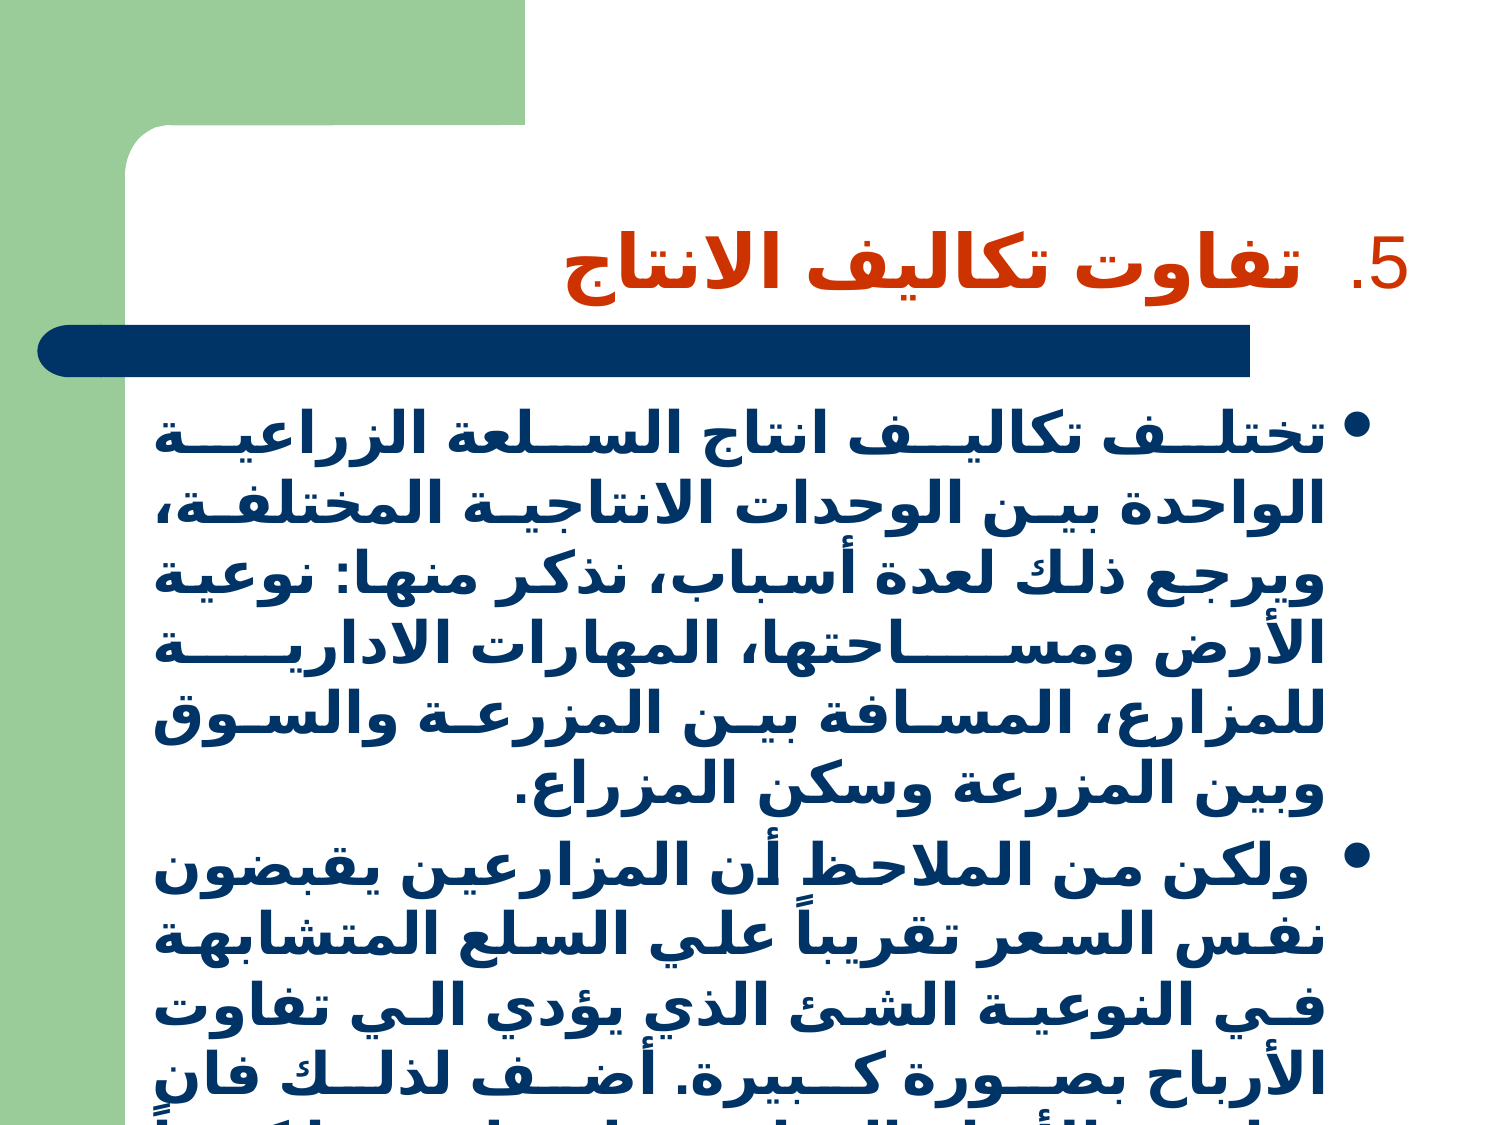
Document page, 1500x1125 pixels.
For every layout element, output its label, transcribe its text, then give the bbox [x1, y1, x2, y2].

list تختلف تكاليف انتاج السلعة الزراعية الواحدة بين الوحدات الانتاجية المختلفة، ويرجع ذلك لعدة أسباب، نذكر منها: نوعية الأرض ومساحتها، المهارات الادارية للمزارع، المسافة بين المزرعة والسوق وبين المزرعة وسكن المزراع. ولكن من الملاحظ أن المزارعين يقبضون نفس السعر تقريباً علي السلع المتشابهة في النوعية الشئ الذي يؤدي الي تفاوت الأرباح بصورة كبيرة. أضف لذلك فان دراسة الأرباح الزراعية لسلعةٍ ما كثيراً ماتكون مضللة. [137, 387, 1400, 999]
title 5. تفاوت تكاليف الانتاج [125, 125, 1425, 313]
